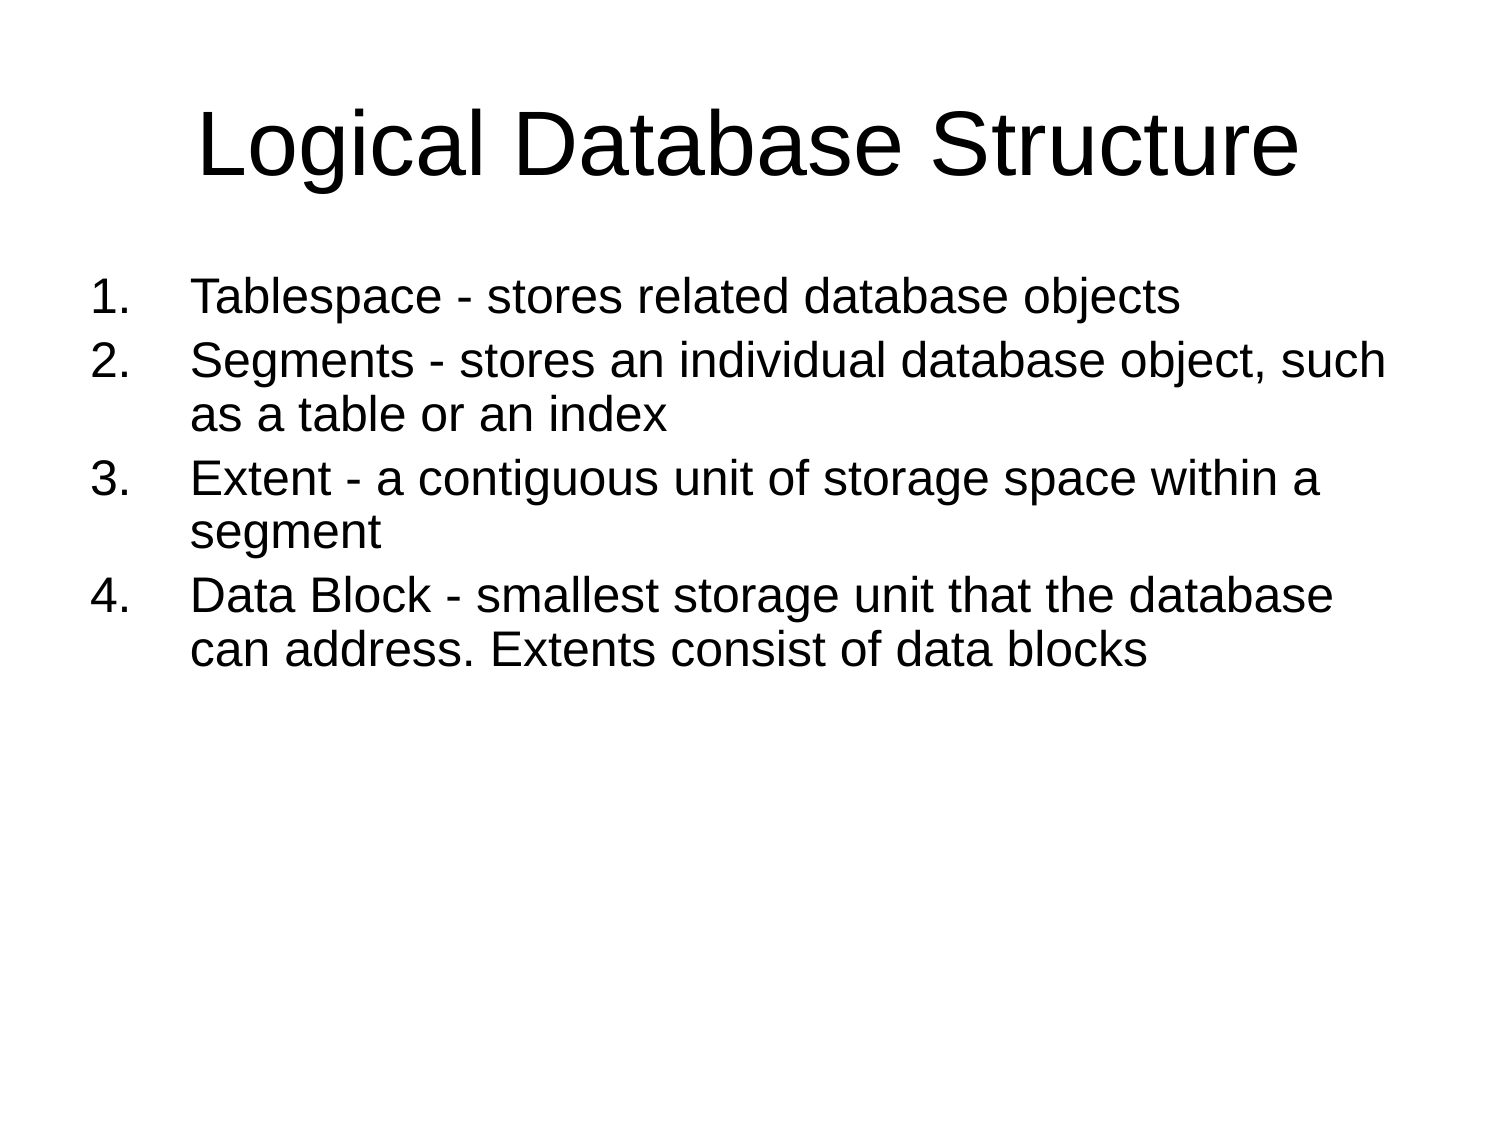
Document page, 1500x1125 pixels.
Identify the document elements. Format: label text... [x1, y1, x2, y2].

title Logical Database Structure [74, 44, 1426, 233]
list Tablespace - stores related database objects Segments - stores an individual database object, such as a table or an index Extent - a contiguous unit of storage space within a segment Data Block - smallest storage unit that the database can address. Extents consist of data blocks [74, 262, 1426, 1006]
